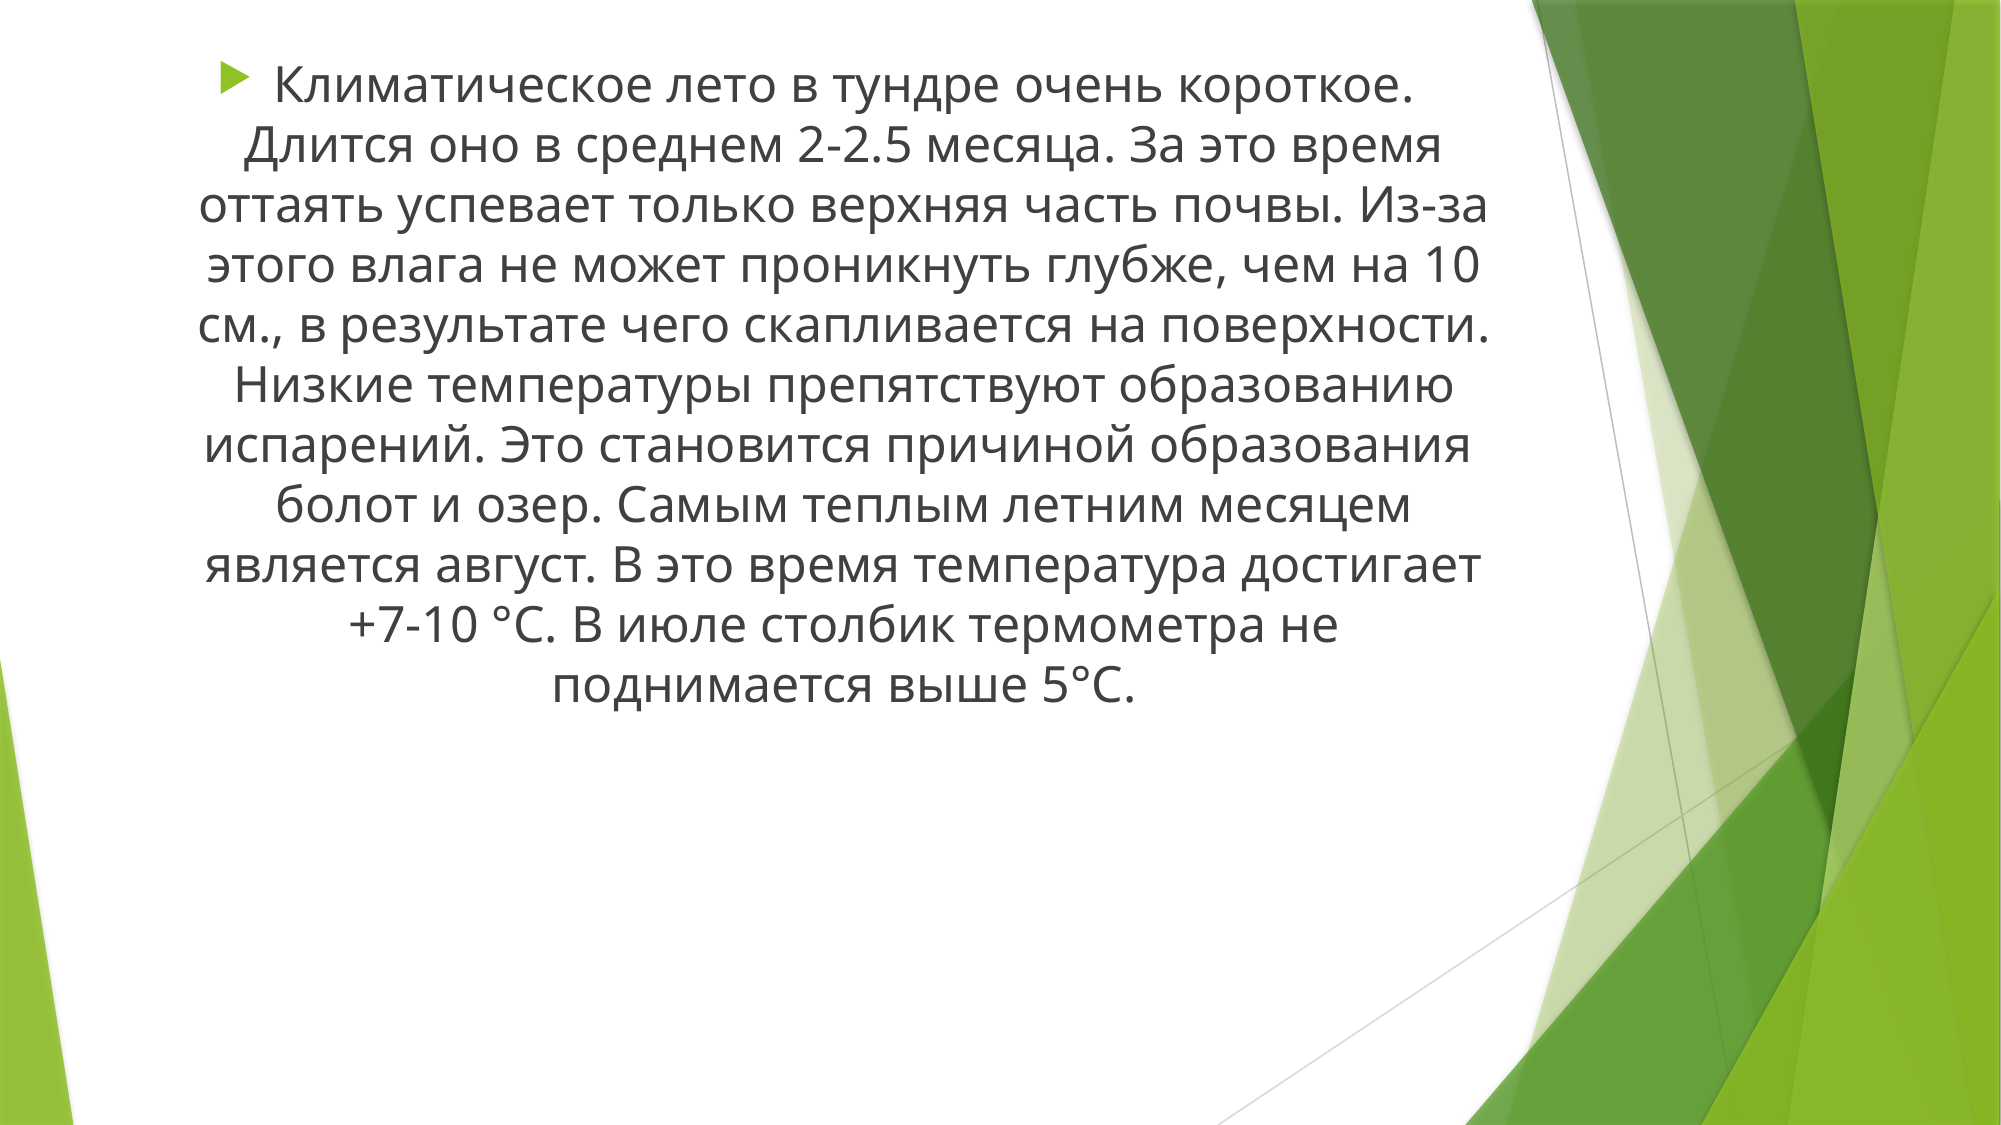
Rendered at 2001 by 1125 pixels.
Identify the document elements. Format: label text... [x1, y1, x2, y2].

list Климатическое лето в тундре очень короткое. Длится оно в среднем 2-2.5 месяца. За это время оттаять успевает только верхняя часть почвы. Из-за этого влага не может проникнуть глубже, чем на 10 см., в результате чего скапливается на поверхности. Низкие температуры препятствуют образованию испарений. Это становится причиной образования болот и озер. Самым теплым летним месяцем является август. В это время температура достигает +7-10 °C. В июле столбик термометра не поднимается выше 5°C. [111, 45, 1522, 991]
